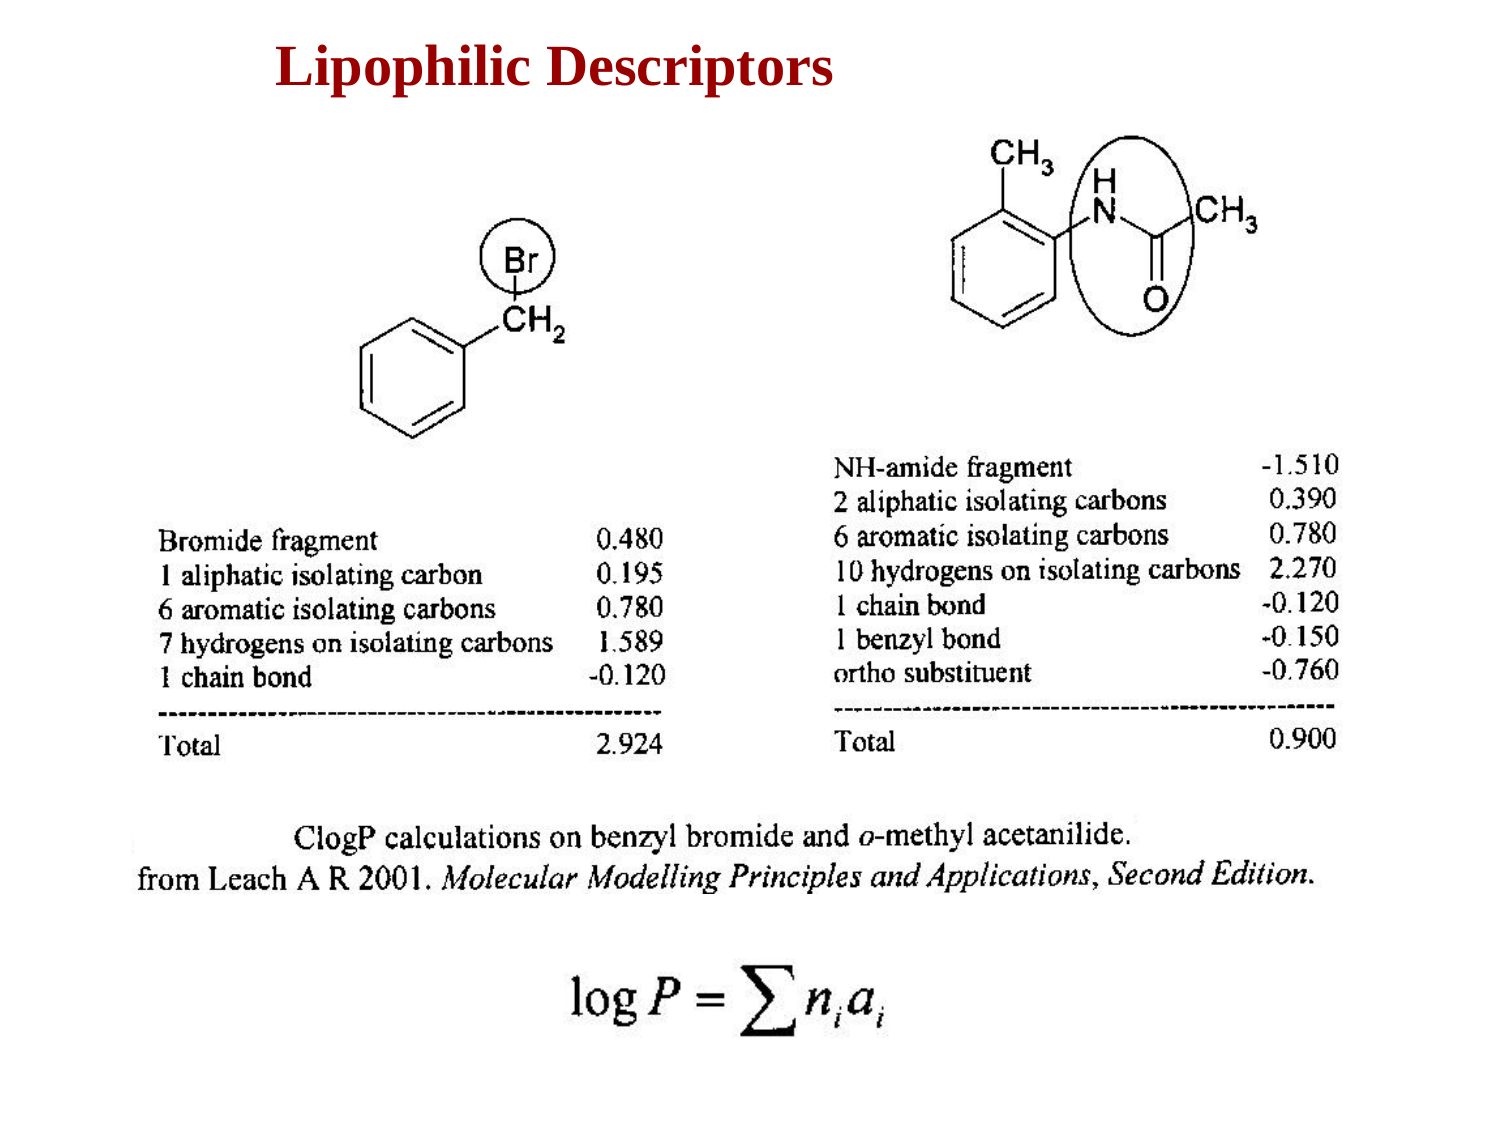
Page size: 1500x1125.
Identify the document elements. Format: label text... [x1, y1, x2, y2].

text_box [112, 124, 1351, 894]
title Lipophilic Descriptors [99, 24, 1026, 101]
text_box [562, 949, 913, 1053]
